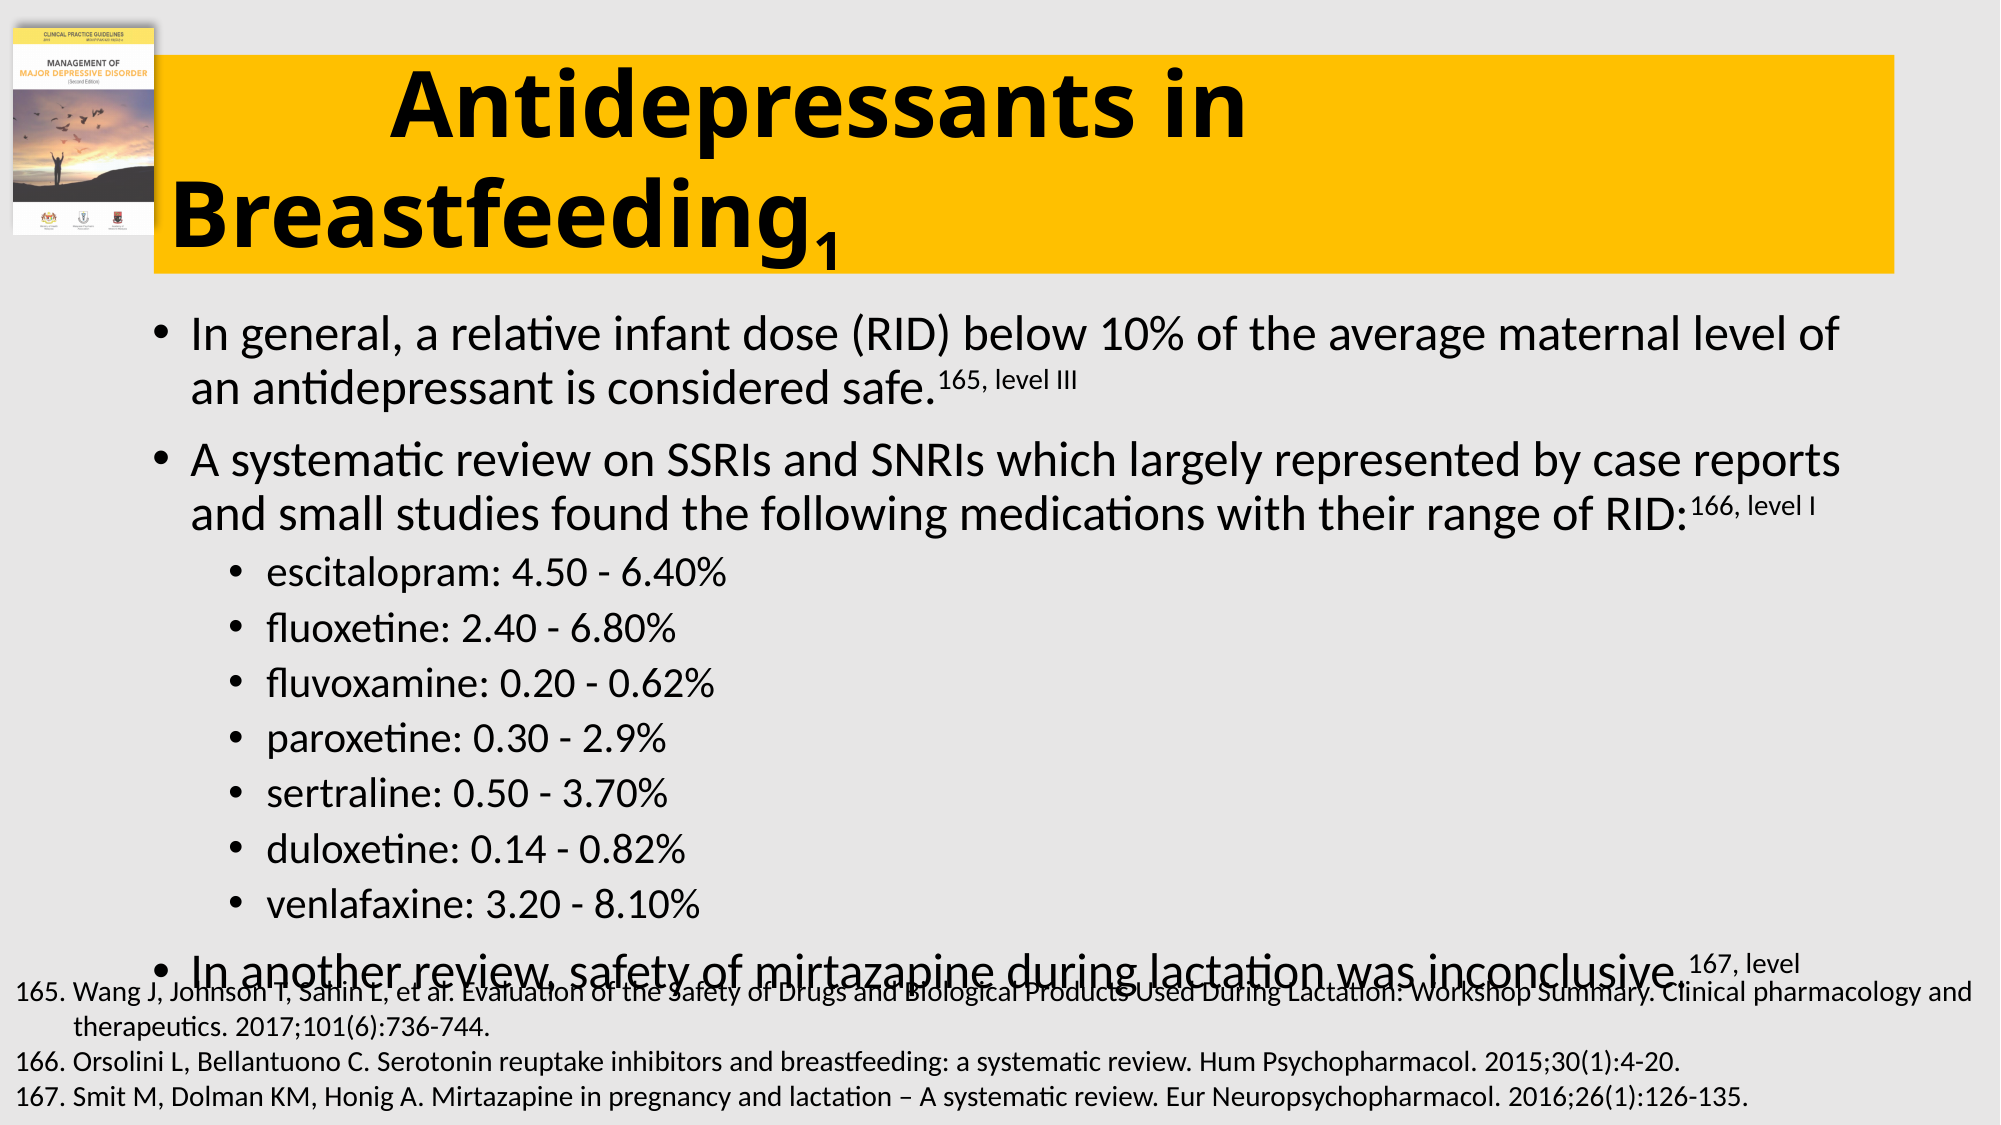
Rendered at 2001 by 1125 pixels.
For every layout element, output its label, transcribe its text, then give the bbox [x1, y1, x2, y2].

list In general, a relative infant dose (RID) below 10% of the average maternal level of an antidepressant is considered safe.165, level III A systematic review on SSRIs and SNRIs which largely represented by case reports and small studies found the following medications with their range of RID:166, level I escitalopram: 4.50 - 6.40% fluoxetine: 2.40 - 6.80% fluvoxamine: 0.20 - 0.62% paroxetine: 0.30 - 2.9% sertraline: 0.50 - 3.70% duloxetine: 0.14 - 0.82% venlafaxine: 3.20 - 8.10% In another review, safety of mirtazapine during lactation was inconclusive.167, level [137, 299, 1863, 1014]
picture [13, 28, 154, 235]
title Antidepressants in Breastfeeding1 [153, 54, 1895, 274]
text_box 165. Wang J, Johnson T, Sahin L, et al. Evaluation of the Safety of Drugs and Biological Products Used During Lactation: Workshop Summary. Clinical pharmacology and therapeutics. 2017;101(6):736-744. 166. Orsolini L, Bellantuono C. Serotonin reuptake inhibitors and breastfeeding: a systematic review. Hum Psychopharmacol. 2015;30(1):4-20. 167. Smit M, Dolman KM, Honig A. Mirtazapine in pregnancy and lactation – A systematic review. Eur Neuropsychopharmacol. 2016;26(1):126-135. [0, 964, 2000, 1120]
